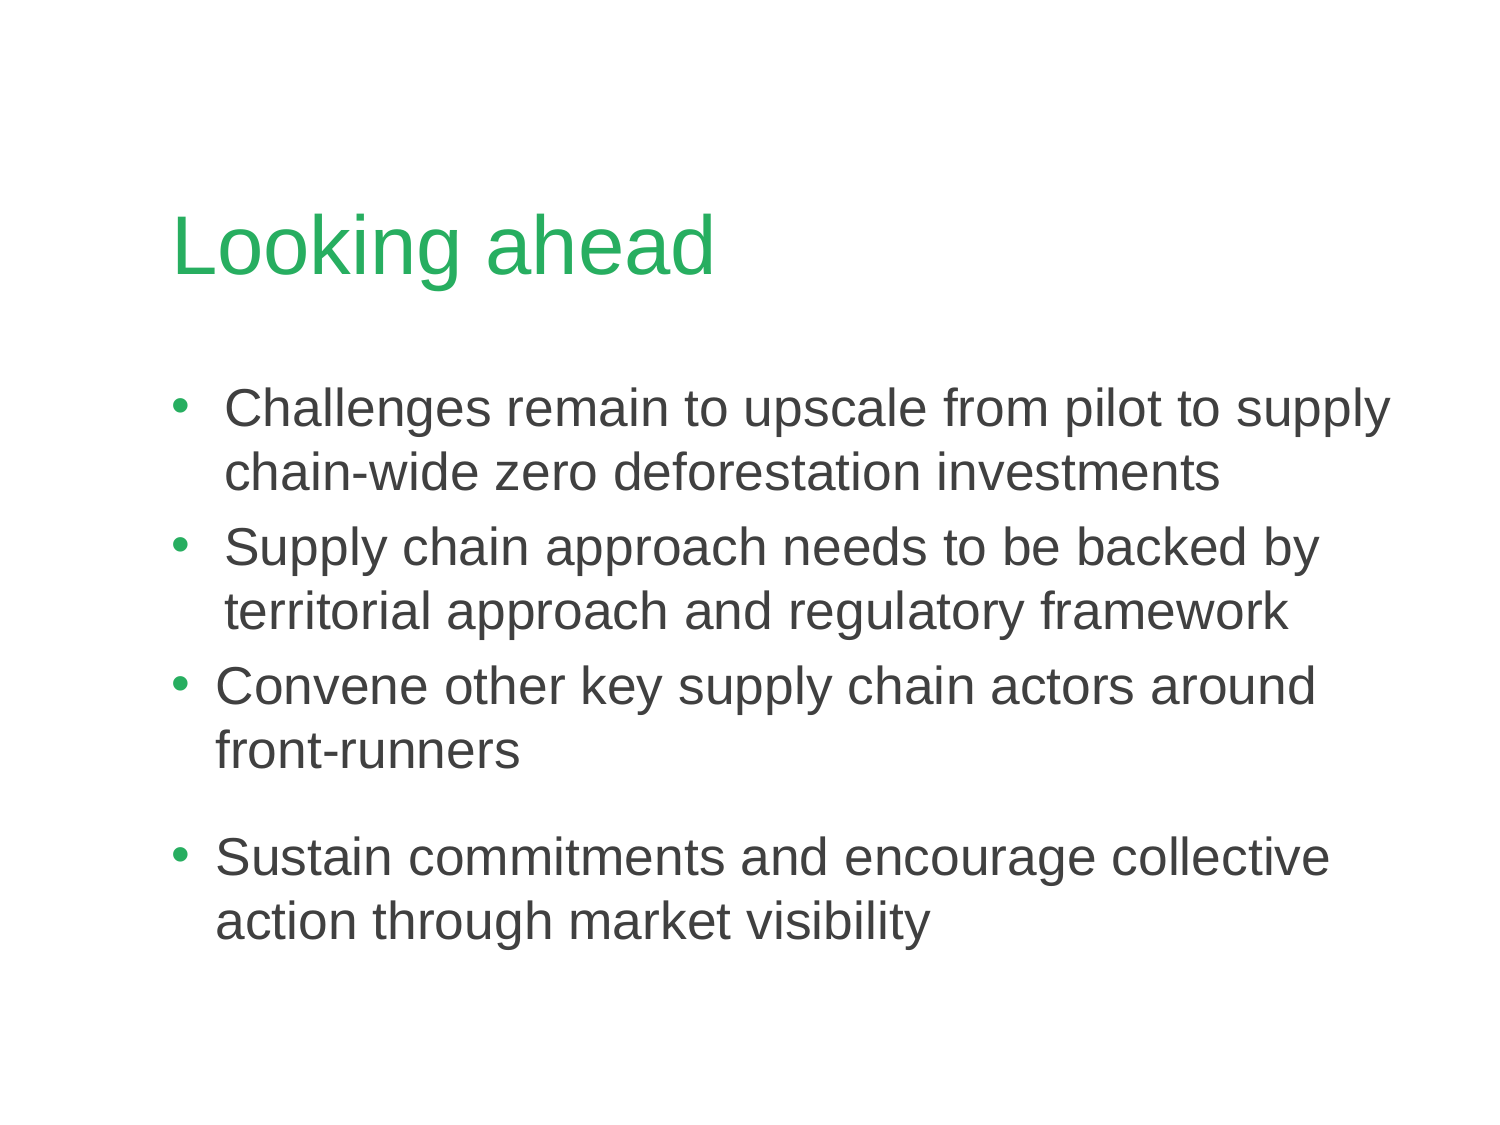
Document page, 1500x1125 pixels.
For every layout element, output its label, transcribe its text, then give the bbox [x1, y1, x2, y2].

list Challenges remain to upscale from pilot to supply chain-wide zero deforestation investments Supply chain approach needs to be backed by territorial approach and regulatory framework Convene other key supply chain actors around front-runners Sustain commitments and encourage collective action through market visibility [159, 361, 1425, 1005]
title Looking ahead [159, 90, 1424, 303]
